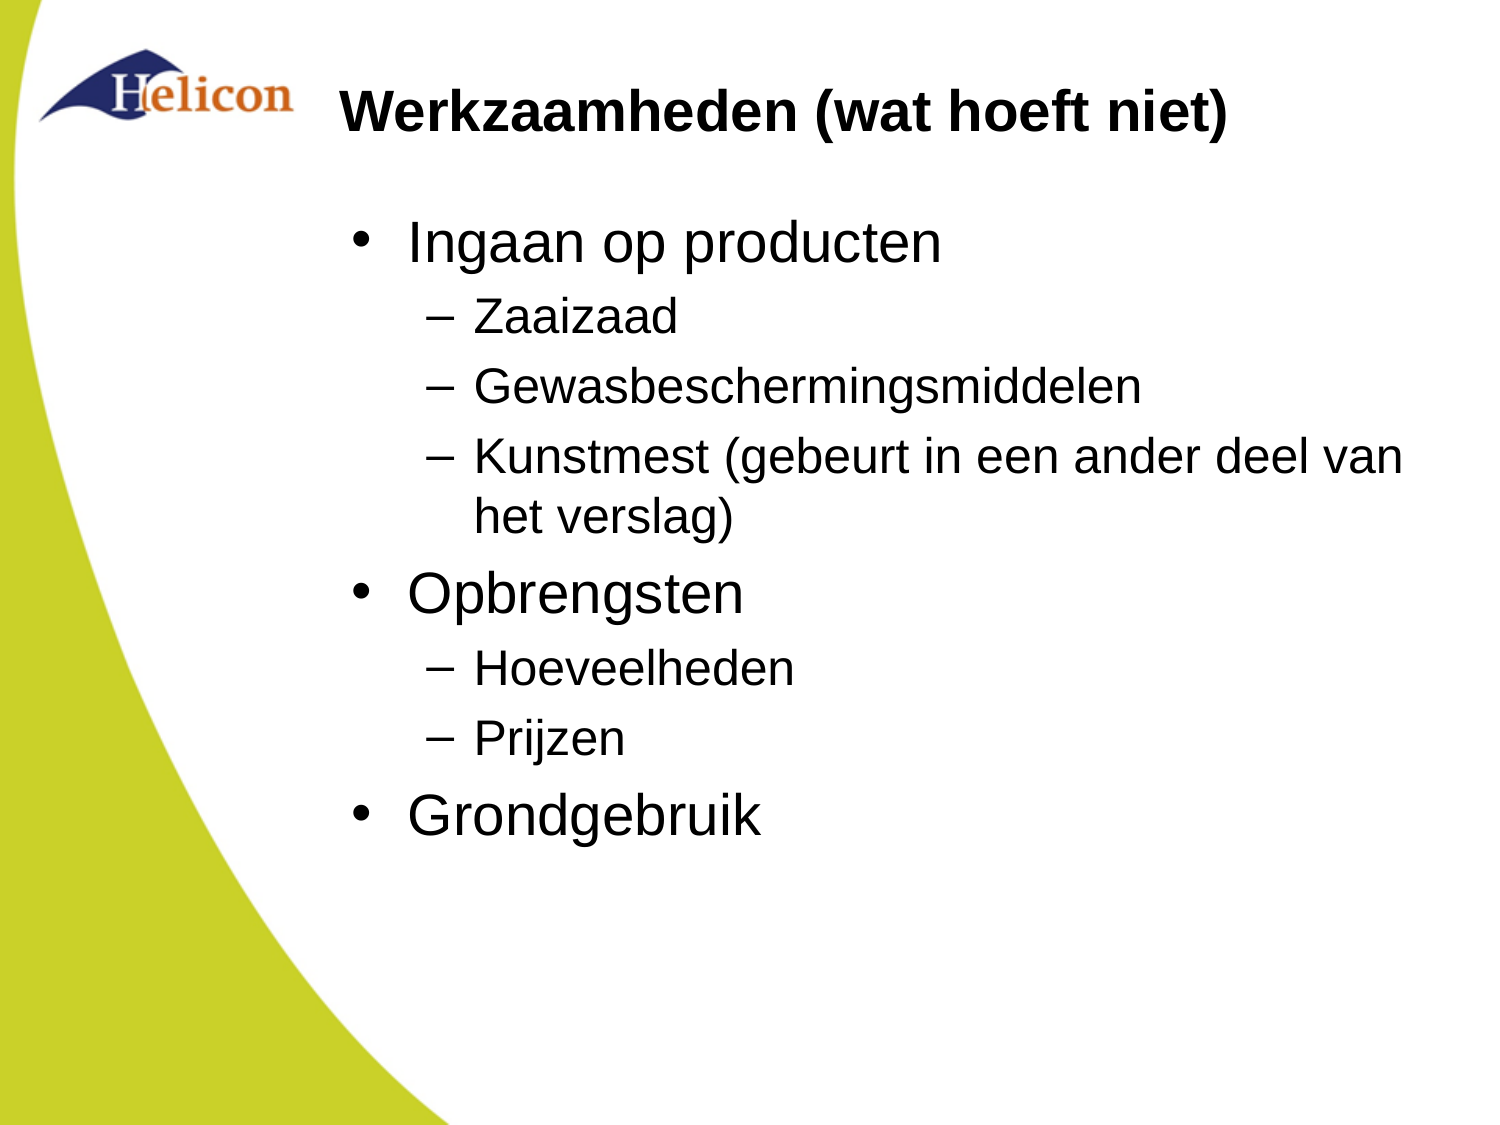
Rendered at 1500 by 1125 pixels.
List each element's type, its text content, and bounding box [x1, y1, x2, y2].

picture [0, 0, 1500, 1125]
list Ingaan op producten Zaaizaad Gewasbeschermingsmiddelen Kunstmest (gebeurt in een ander deel van het verslag) Opbrengsten Hoeveelheden Prijzen Grondgebruik [336, 196, 1425, 1005]
title Werkzaamheden (wat hoeft niet) [324, 54, 1415, 161]
